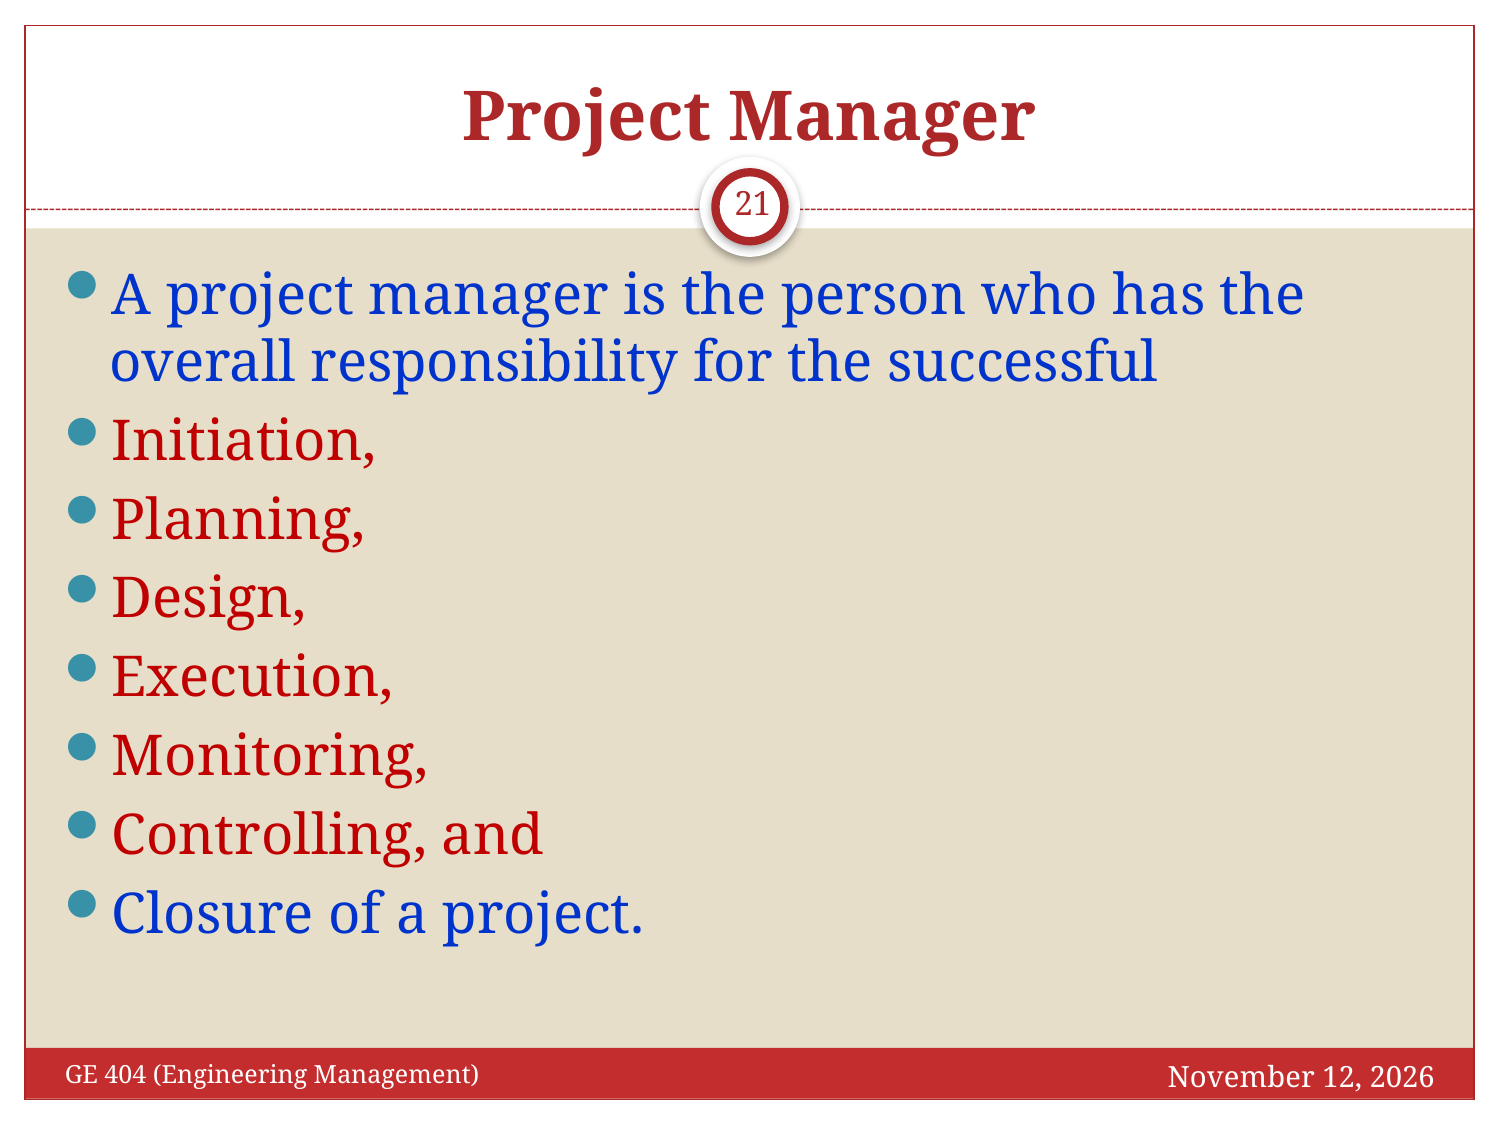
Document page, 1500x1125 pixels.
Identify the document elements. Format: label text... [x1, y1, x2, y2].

footer GE 404 (Engineering Management) [50, 1051, 638, 1112]
title Project Manager [49, 37, 1450, 162]
slide_number 21 [715, 168, 791, 241]
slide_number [950, 1050, 1450, 1111]
list A project manager is the person who has the overall responsibility for the successful Initiation, Planning, Design, Execution, Monitoring, Controlling, and Closure of a project. [49, 250, 1445, 1001]
